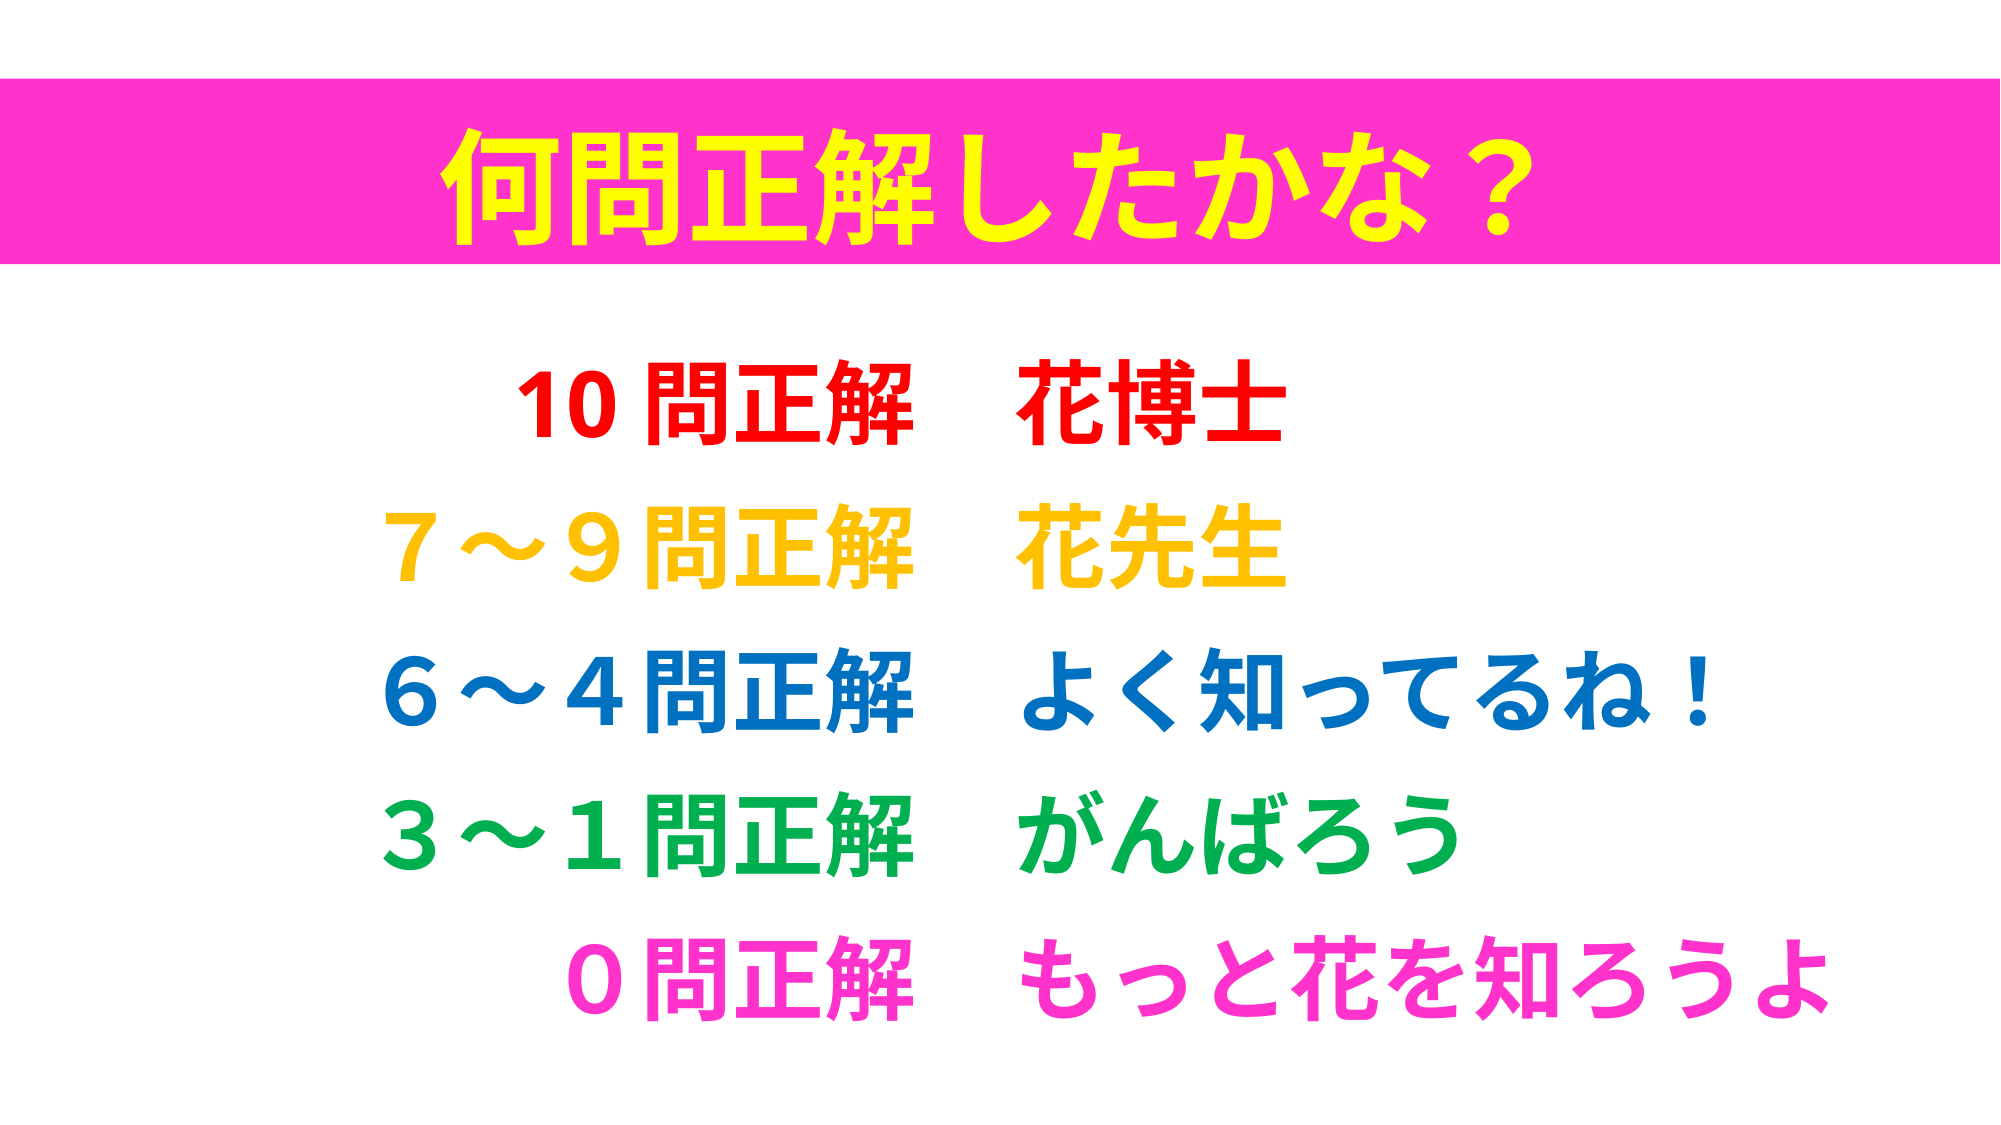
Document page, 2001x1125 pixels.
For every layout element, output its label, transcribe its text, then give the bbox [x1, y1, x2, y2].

text_box がんばろう [999, 770, 1800, 896]
text_box ３～１問正解 [273, 770, 931, 896]
text_box 何問正解したかな？ [345, 101, 1655, 267]
text_box よく知ってるね！ [999, 626, 1800, 752]
text_box [0, 78, 2000, 265]
text_box もっと花を知ろうよ [999, 914, 1865, 1040]
text_box ０問正解 [273, 914, 931, 1040]
text_box ７～９問正解 [273, 482, 931, 608]
text_box 花先生 [999, 482, 1800, 608]
text_box 花博士 [999, 338, 1800, 464]
text_box ６～４問正解 [273, 626, 931, 752]
text_box 10問正解 [273, 338, 931, 464]
